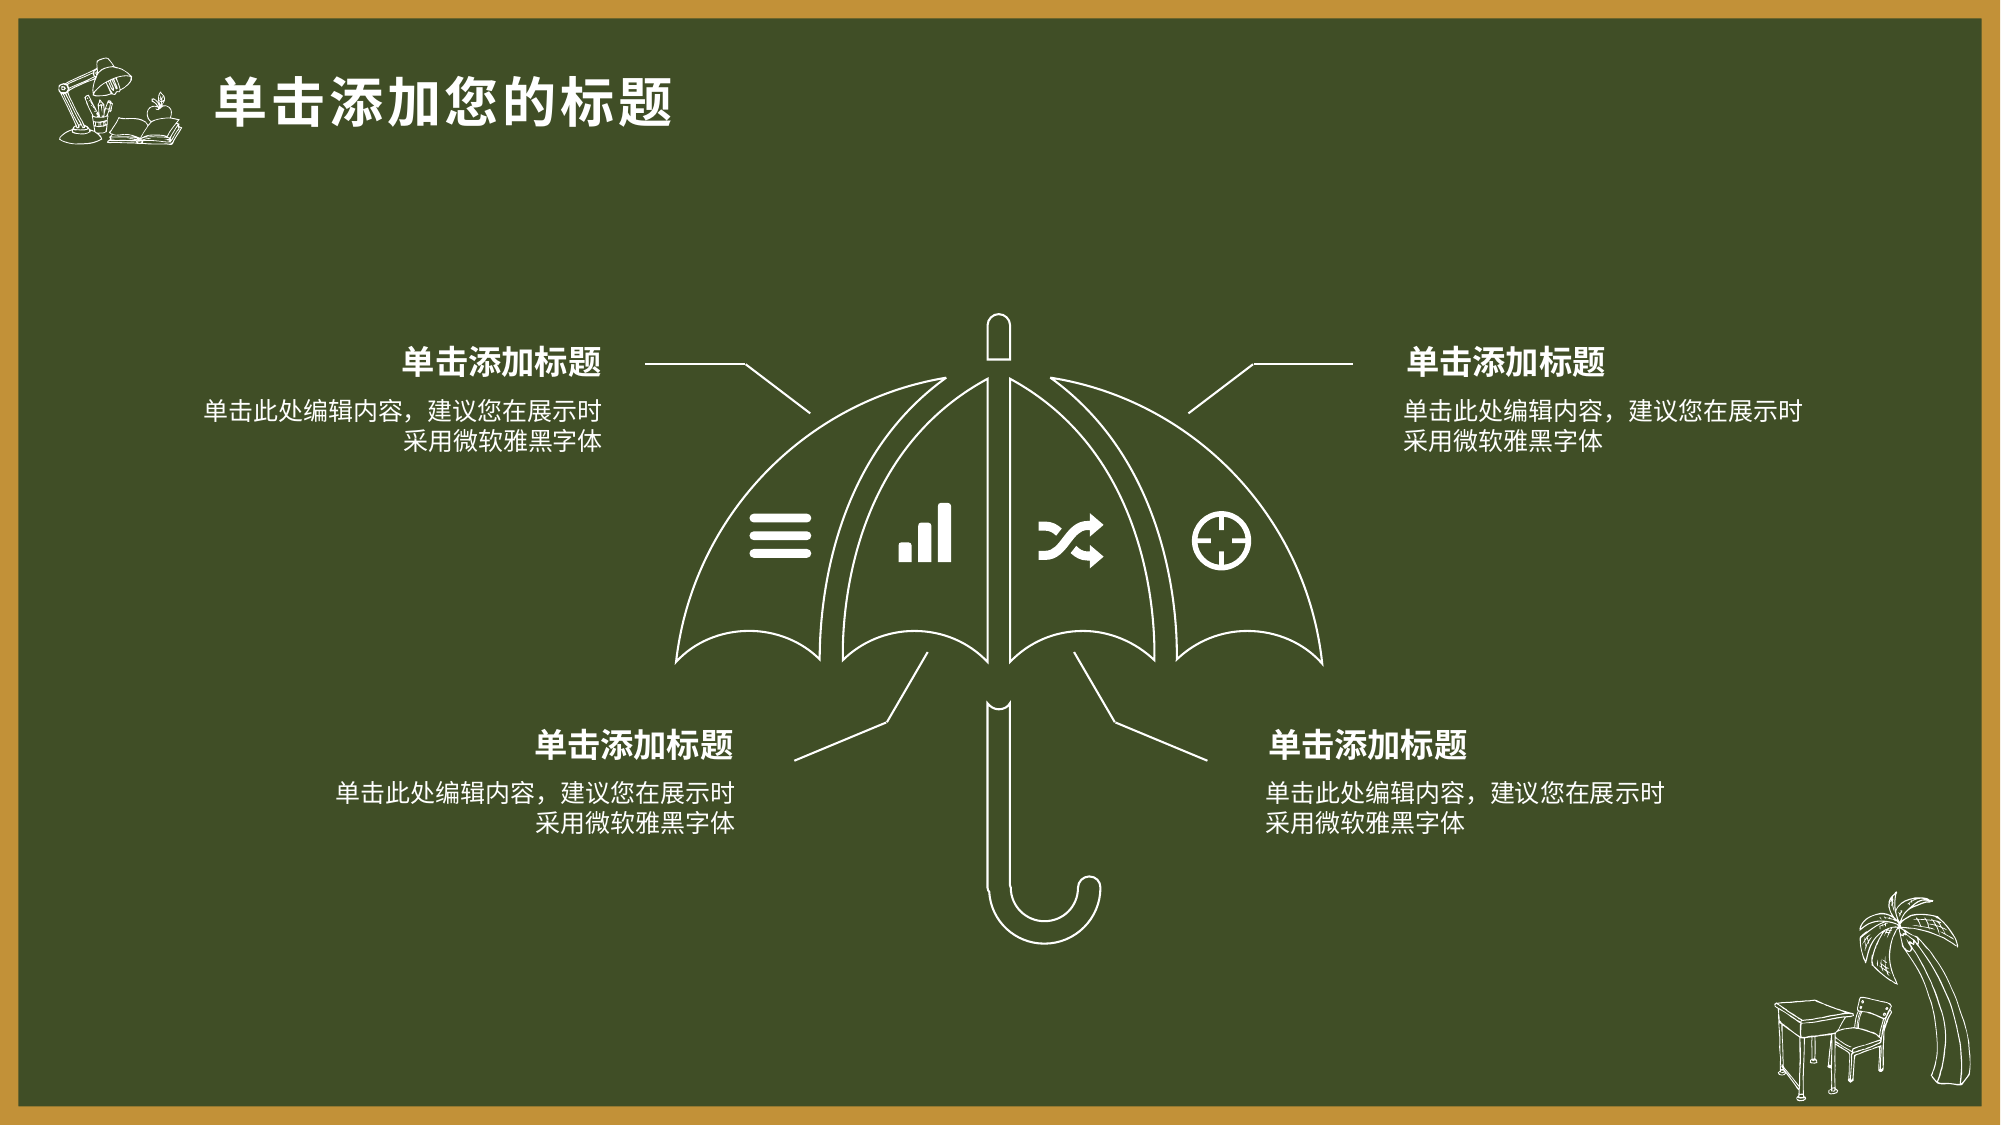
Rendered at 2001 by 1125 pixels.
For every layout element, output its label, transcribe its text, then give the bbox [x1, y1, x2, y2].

text_box [749, 531, 812, 541]
text_box [1049, 376, 1324, 667]
text_box 单击添加标题 [418, 722, 749, 766]
text_box [1070, 544, 1104, 569]
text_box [645, 364, 811, 414]
text_box [1009, 377, 1156, 665]
text_box 单击添加标题 [1391, 339, 1722, 383]
text_box [898, 542, 912, 563]
text_box [674, 376, 947, 665]
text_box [778, 681, 944, 731]
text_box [1188, 364, 1354, 414]
text_box [937, 502, 952, 563]
text_box 单击此处编辑内容，建议您在展示时采用微软雅黑字体 [1403, 395, 1814, 456]
text_box [841, 377, 989, 665]
text_box 单击此处编辑内容，建议您在展示时采用微软雅黑字体 [323, 777, 736, 838]
text_box 单击添加您的标题 [198, 60, 772, 141]
text_box [1191, 511, 1252, 571]
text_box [1058, 681, 1224, 731]
text_box 单击添加标题 [286, 339, 617, 383]
text_box [918, 522, 932, 563]
text_box 单击添加标题 [1253, 722, 1584, 766]
text_box [986, 700, 1102, 945]
text_box [1038, 513, 1104, 560]
text_box 单击此处编辑内容，建议您在展示时采用微软雅黑字体 [191, 395, 604, 456]
text_box [749, 513, 812, 523]
text_box [749, 548, 812, 558]
text_box [986, 313, 1012, 361]
text_box 单击此处编辑内容，建议您在展示时采用微软雅黑字体 [1265, 777, 1676, 838]
